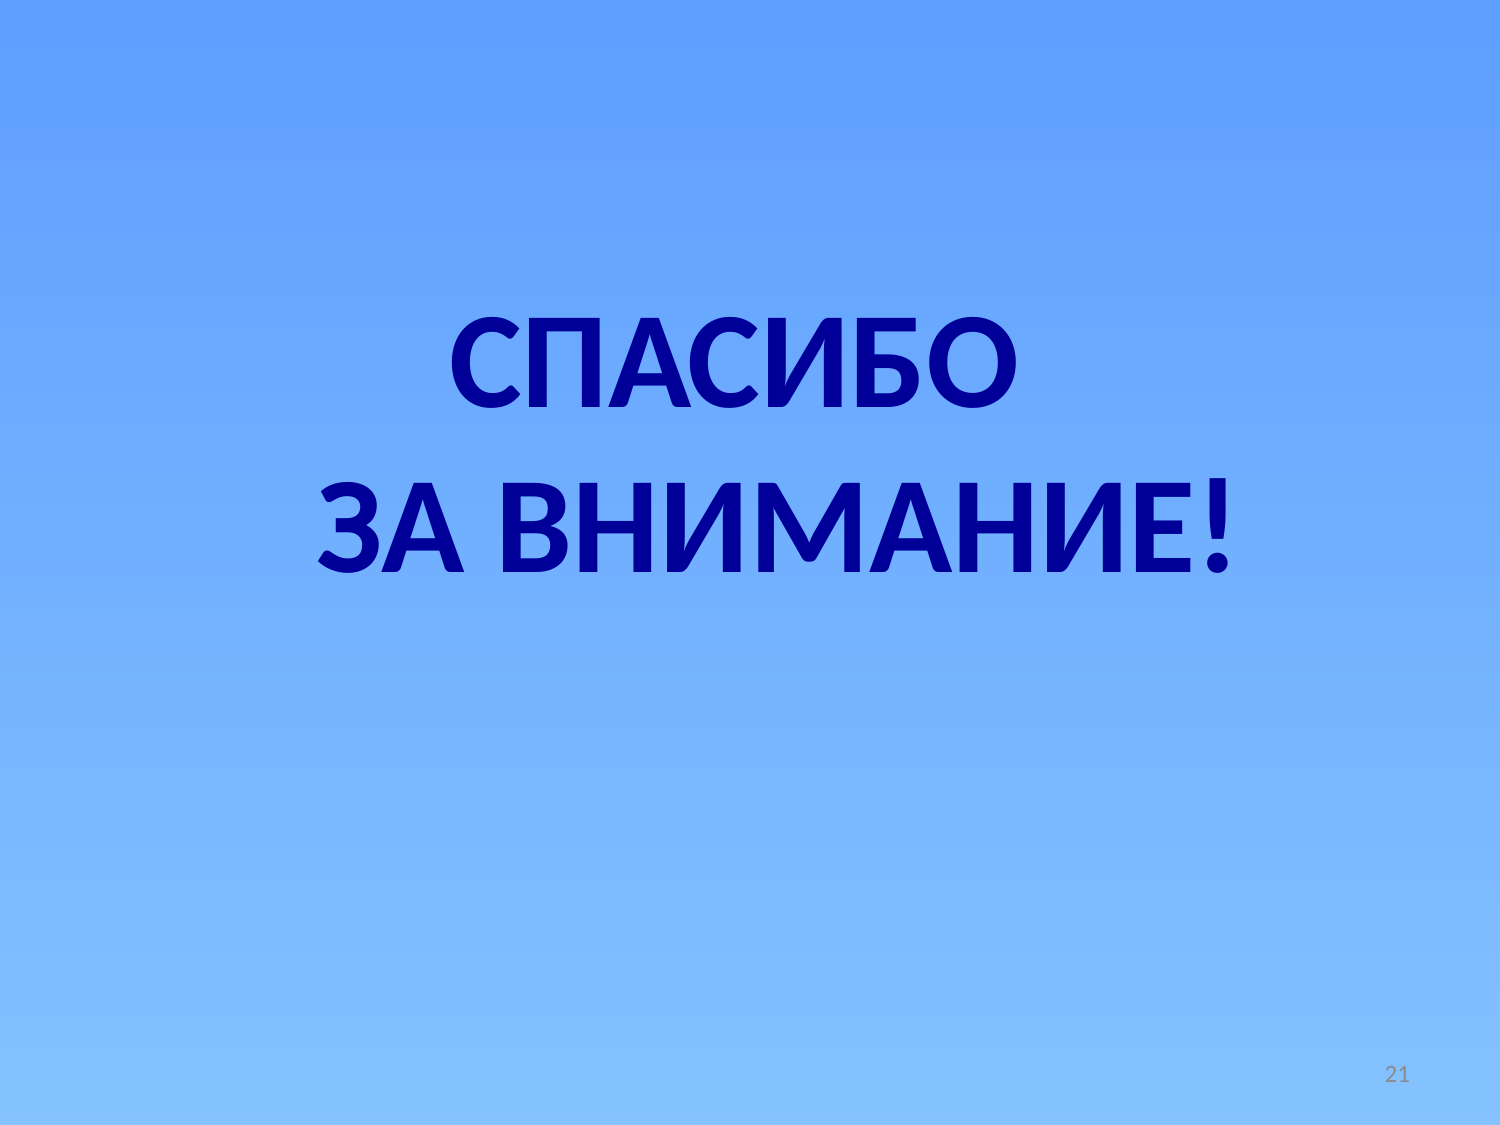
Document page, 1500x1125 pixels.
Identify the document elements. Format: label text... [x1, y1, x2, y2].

slide_number 21 [1074, 1042, 1425, 1103]
list СПАСИБО ЗА ВНИМАНИЕ! [75, 262, 1425, 1005]
